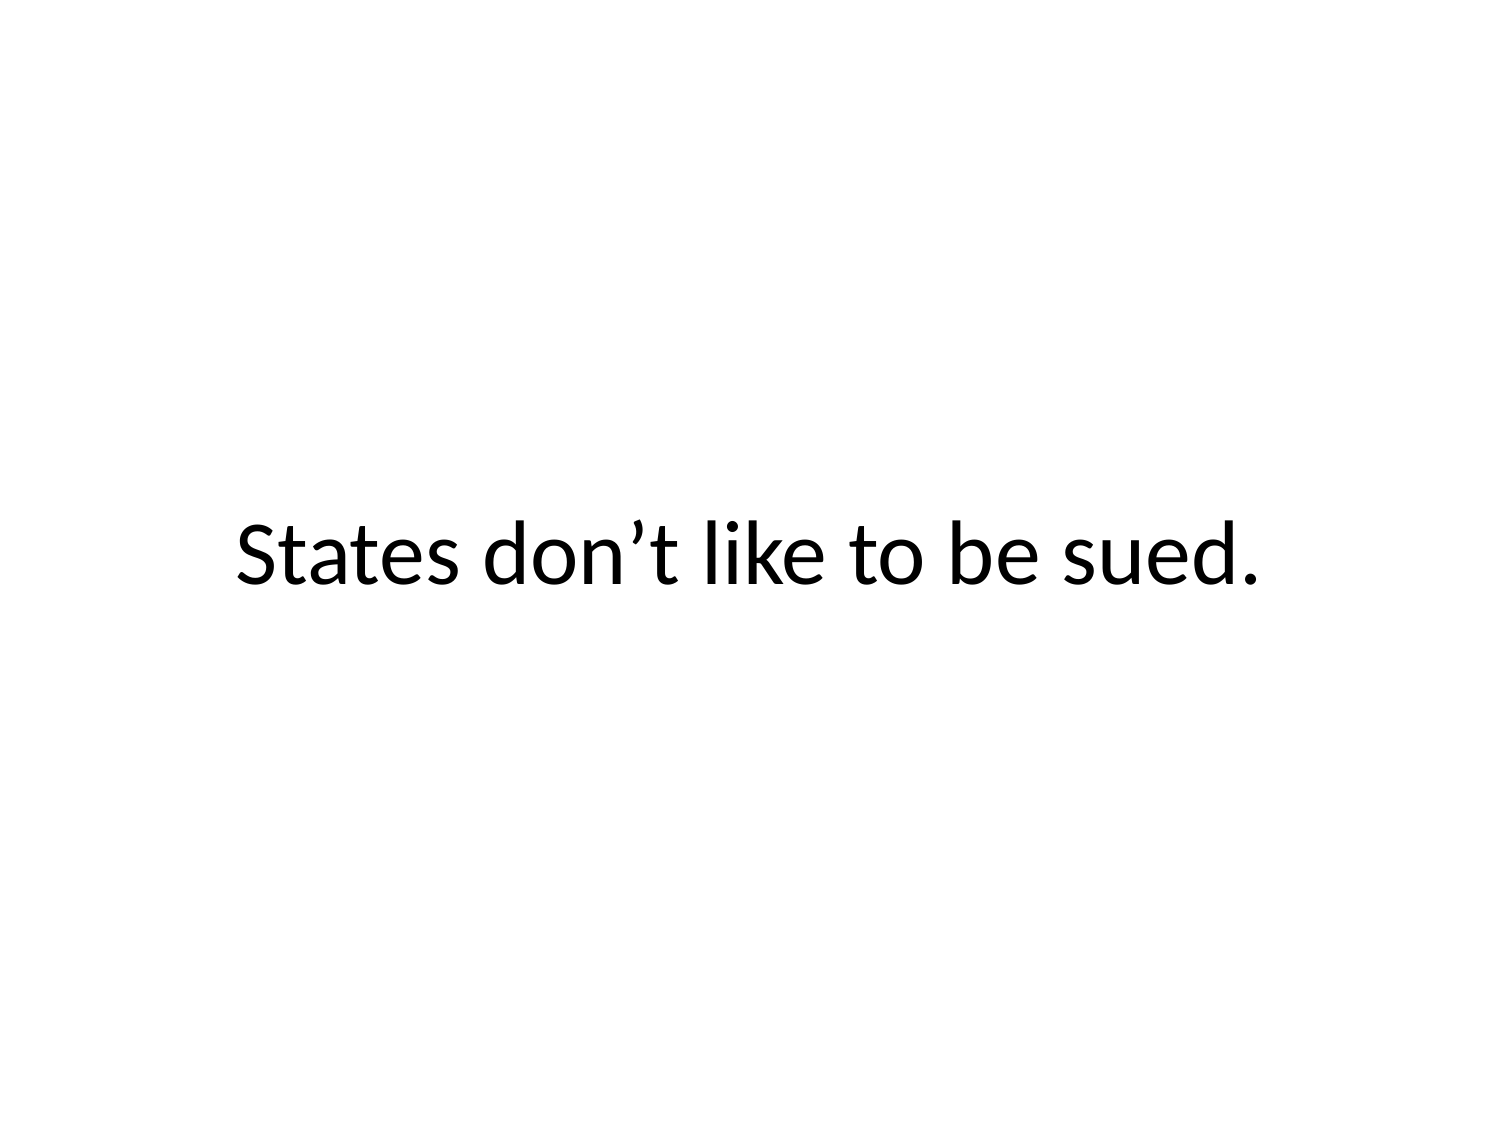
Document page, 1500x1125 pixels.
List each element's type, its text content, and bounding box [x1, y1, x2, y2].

title States don’t like to be sued. [74, 44, 1426, 1051]
